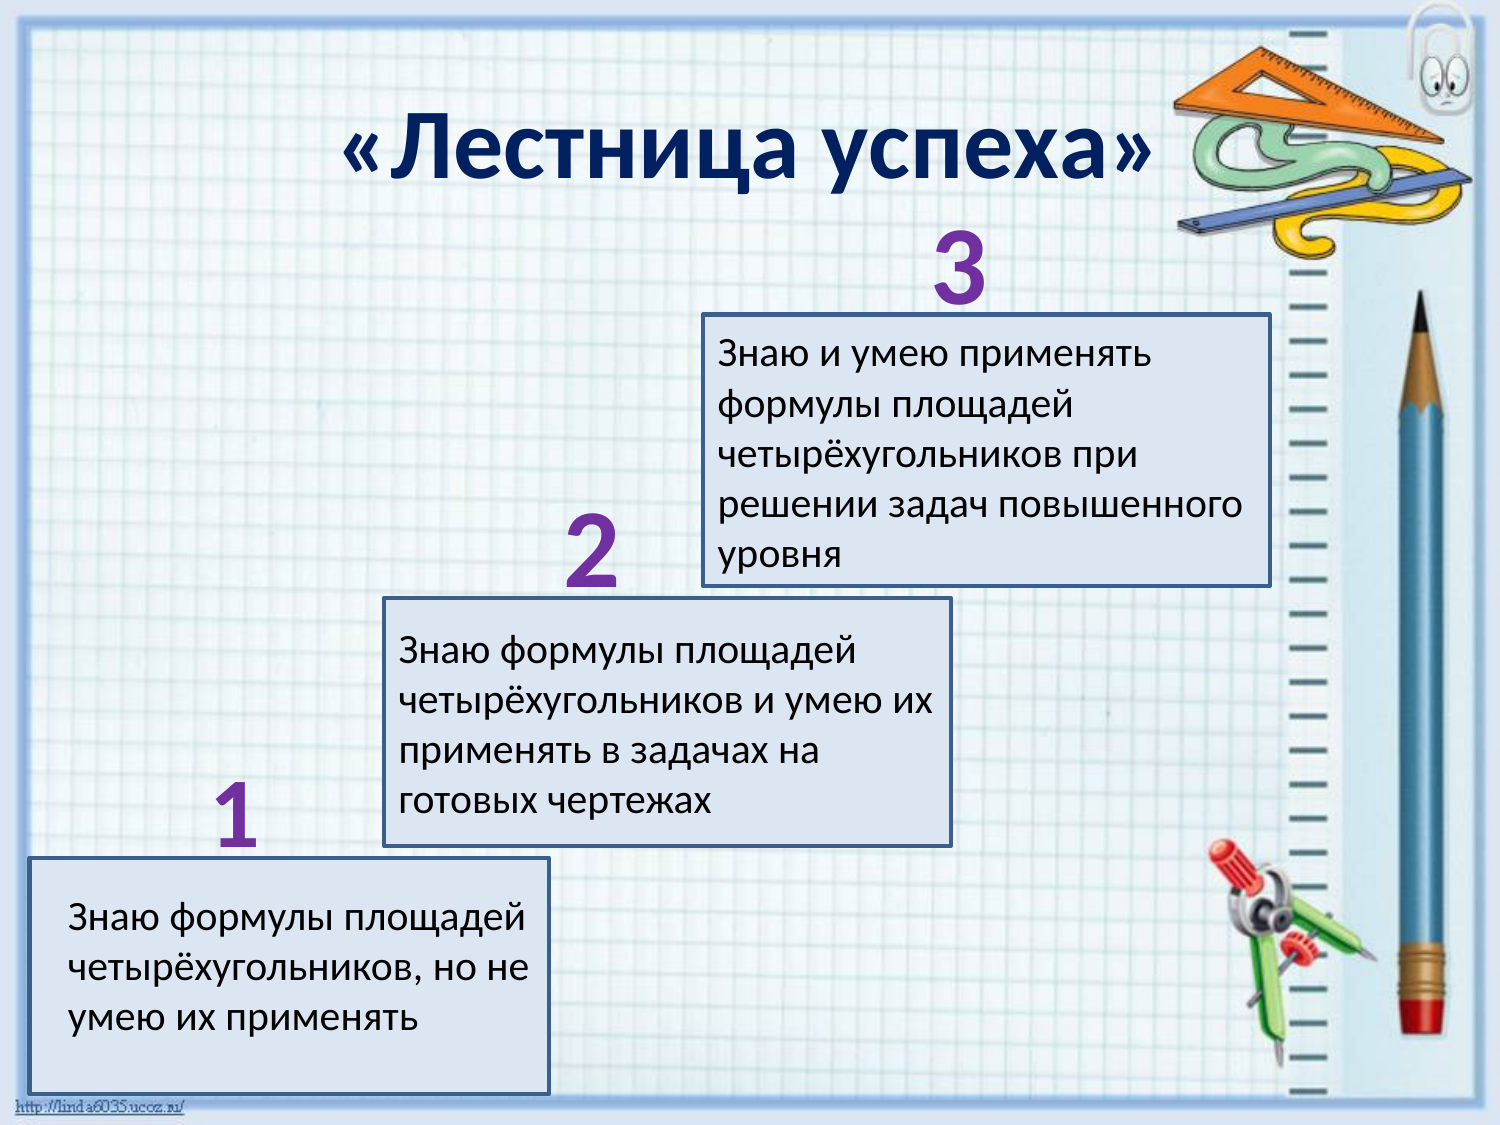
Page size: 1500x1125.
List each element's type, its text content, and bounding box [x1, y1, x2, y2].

text_box Знаю формулы площадей четырёхугольников, но не умею их применять [53, 881, 585, 1047]
text_box 3 [915, 184, 1152, 335]
text_box Знаю формулы площадей четырёхугольников и умею их применять в задачах на готовых чертежах [382, 596, 953, 848]
picture [0, 0, 1500, 1125]
text_box Знаю и умею применять формулы площадей четырёхугольников при решении задач повышенного уровня [701, 312, 1272, 588]
text_box 2 [549, 467, 691, 618]
text_box 1 [194, 739, 372, 875]
title «Лестница успеха» [75, 45, 1425, 233]
text_box [27, 856, 551, 1096]
